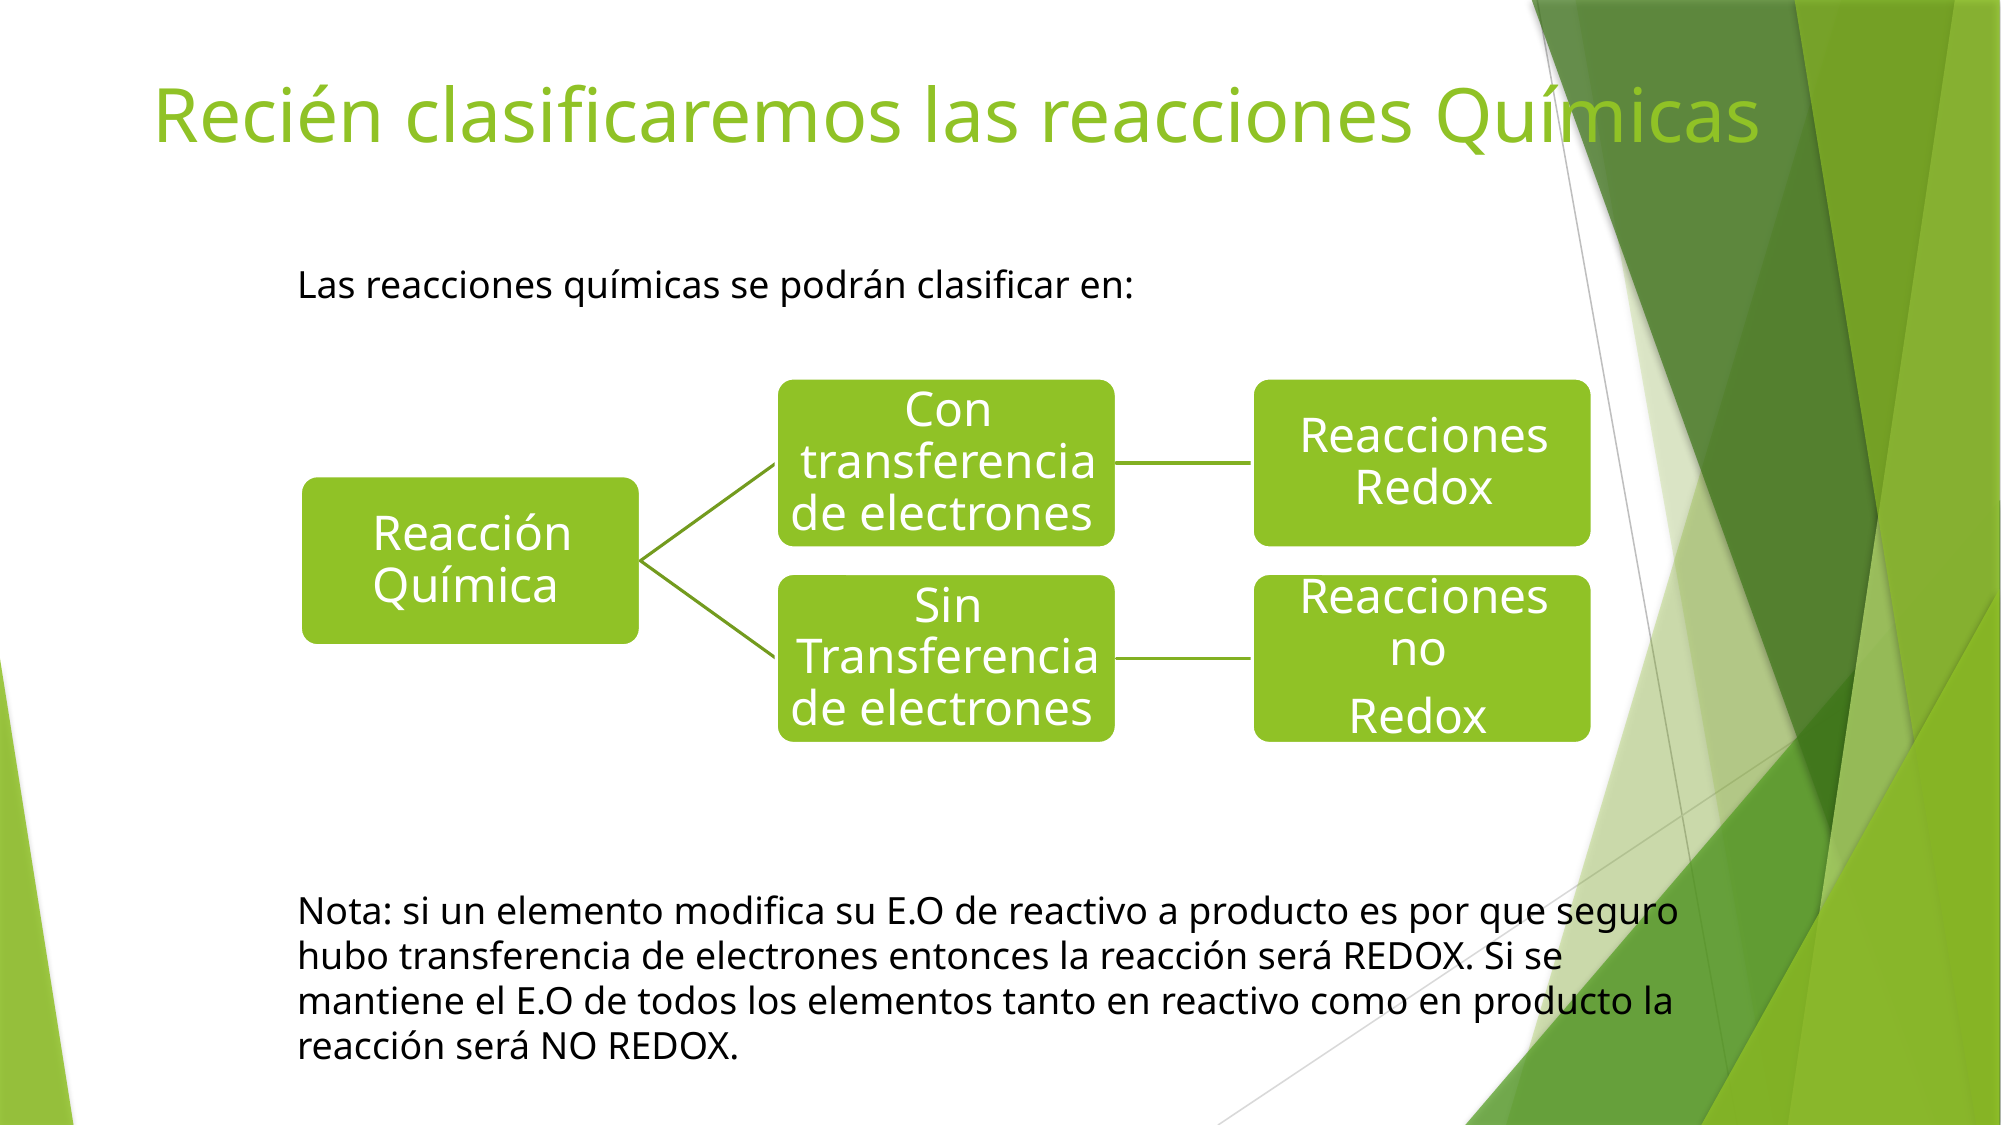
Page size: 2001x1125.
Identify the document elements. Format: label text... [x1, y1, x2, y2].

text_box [299, 313, 1594, 808]
text_box Las reacciones químicas se podrán clasificar en: [282, 253, 1611, 314]
text_box Nota: si un elemento modifica su E.O de reactivo a producto es por que seguro hubo transferencia de electrones entonces la reacción será REDOX. Si se mantiene el E.O de todos los elementos tanto en reactivo como en producto la reacción será NO REDOX. [282, 880, 1747, 1075]
title Recién clasificaremos las reacciones Químicas [137, 59, 1863, 254]
